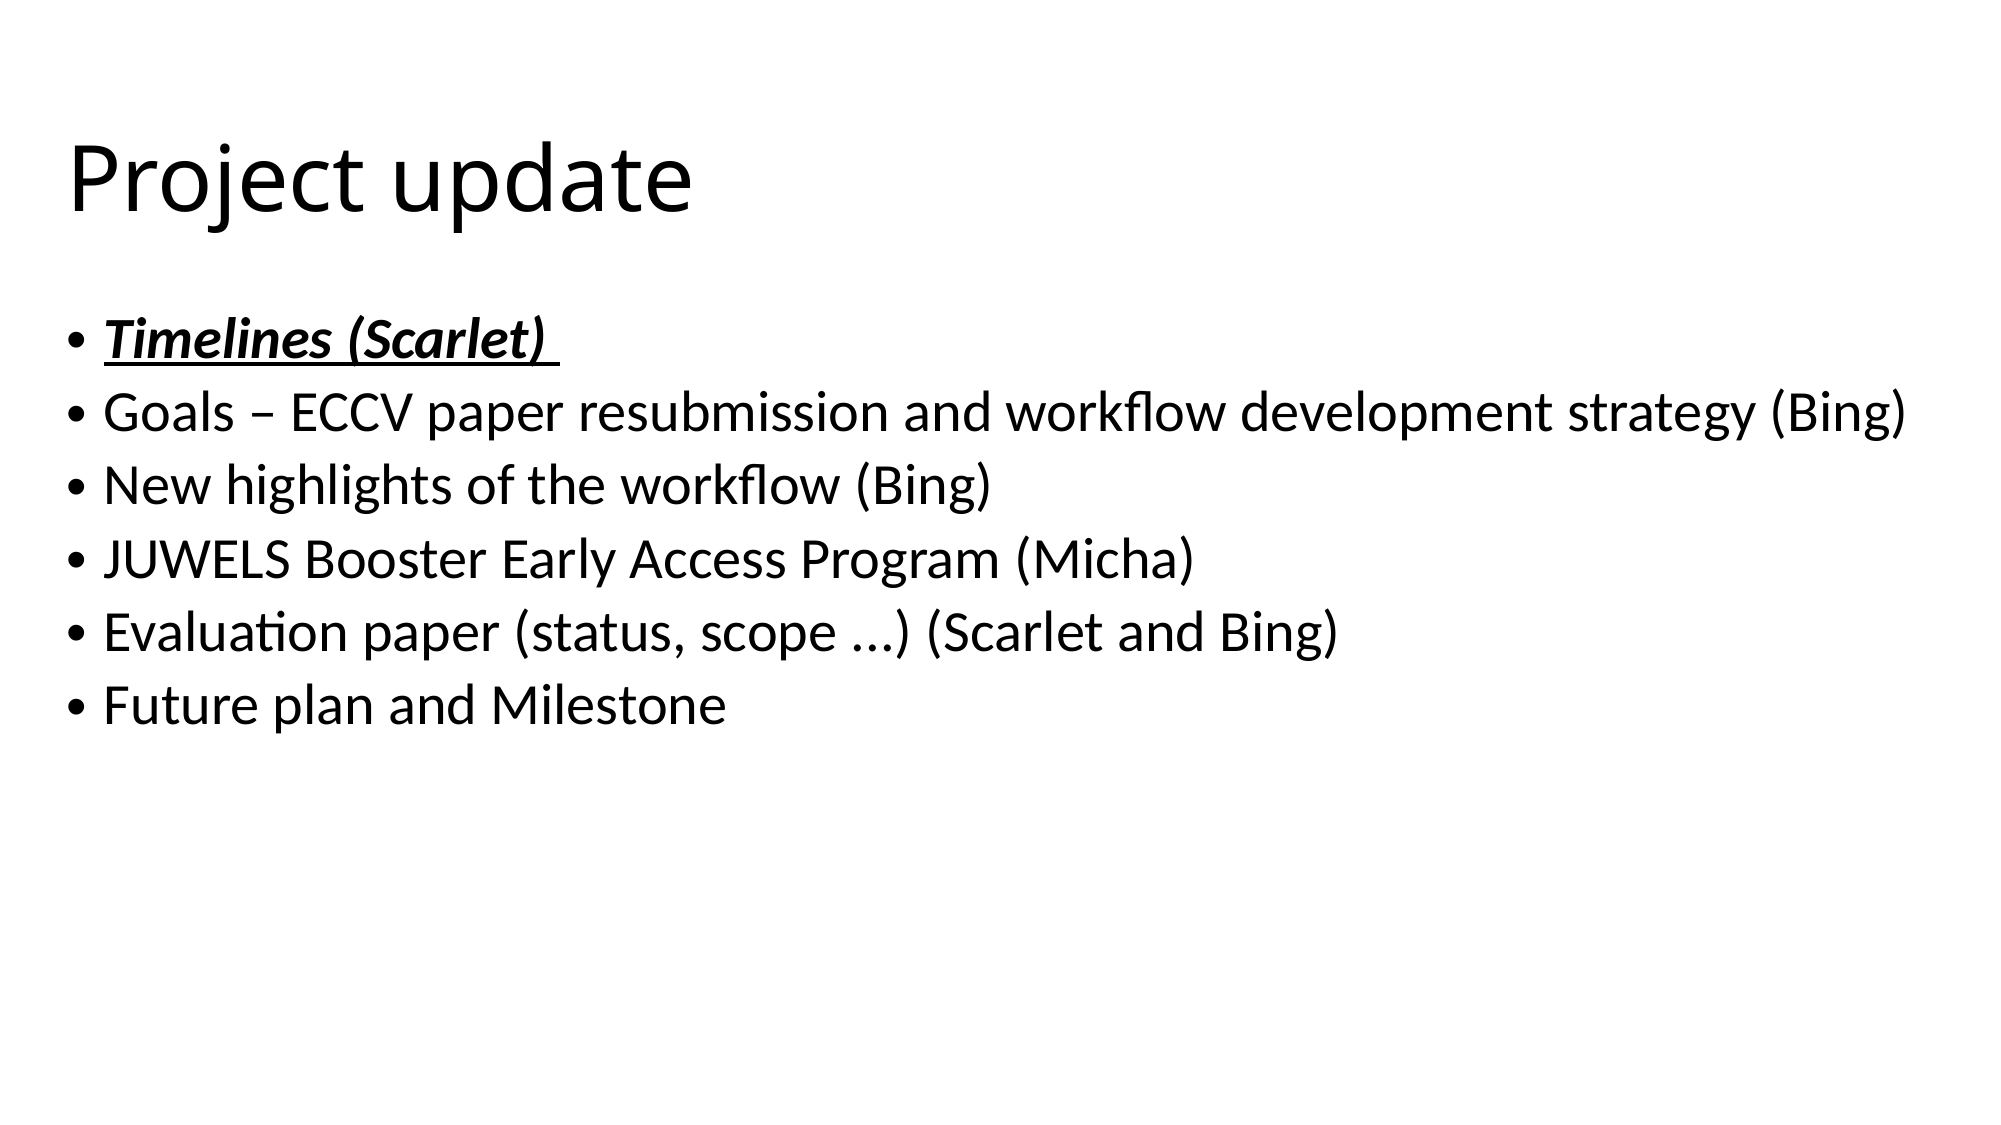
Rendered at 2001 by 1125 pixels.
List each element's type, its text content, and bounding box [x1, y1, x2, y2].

text_box Project update [51, 124, 1777, 342]
text_box Timelines (Scarlet) Goals – ECCV paper resubmission and workflow development strategy (Bing) New highlights of the workflow (Bing) JUWELS Booster Early Access Program (Micha) Evaluation paper (status, scope ...) (Scarlet and Bing) Future plan and Milestone [51, 308, 2000, 1023]
